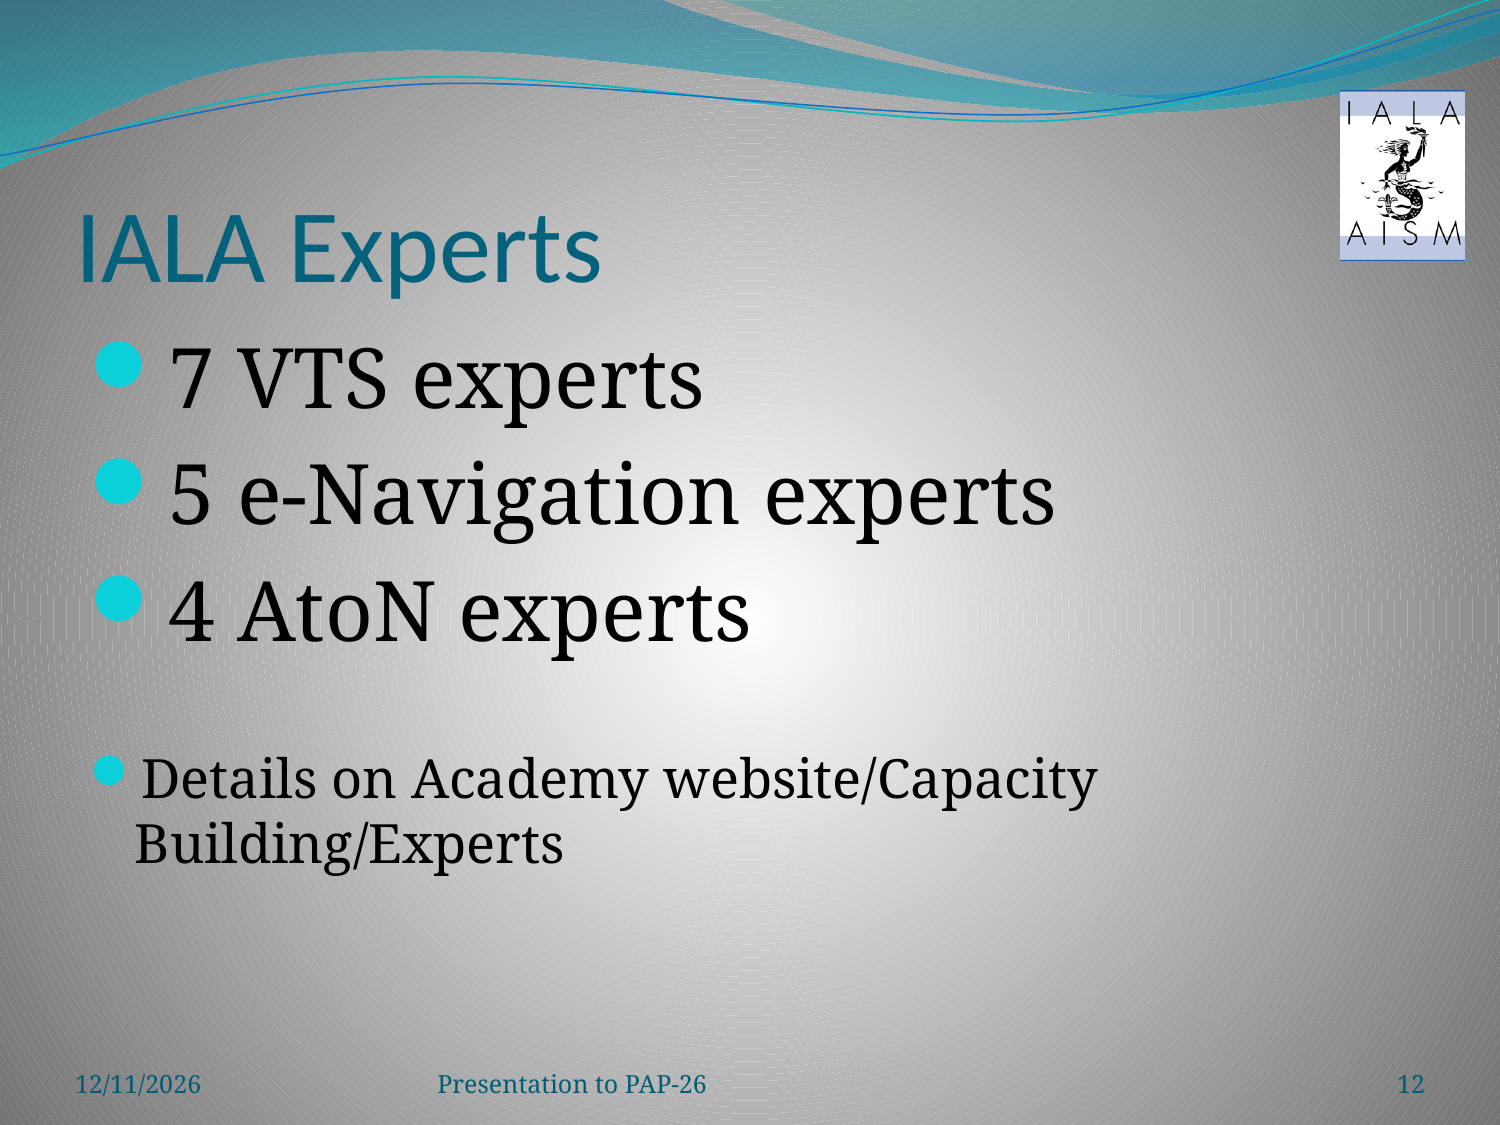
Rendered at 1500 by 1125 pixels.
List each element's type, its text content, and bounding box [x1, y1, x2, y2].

slide_number 12 [1299, 1042, 1425, 1103]
footer Presentation to PAP-26 [437, 1042, 988, 1103]
picture [1340, 90, 1465, 261]
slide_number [75, 1042, 425, 1103]
title IALA Experts [75, 115, 1425, 303]
list 7 VTS experts 5 e-Navigation experts 4 AtoN experts Details on Academy website/Capacity Building/Experts [75, 317, 1425, 1038]
